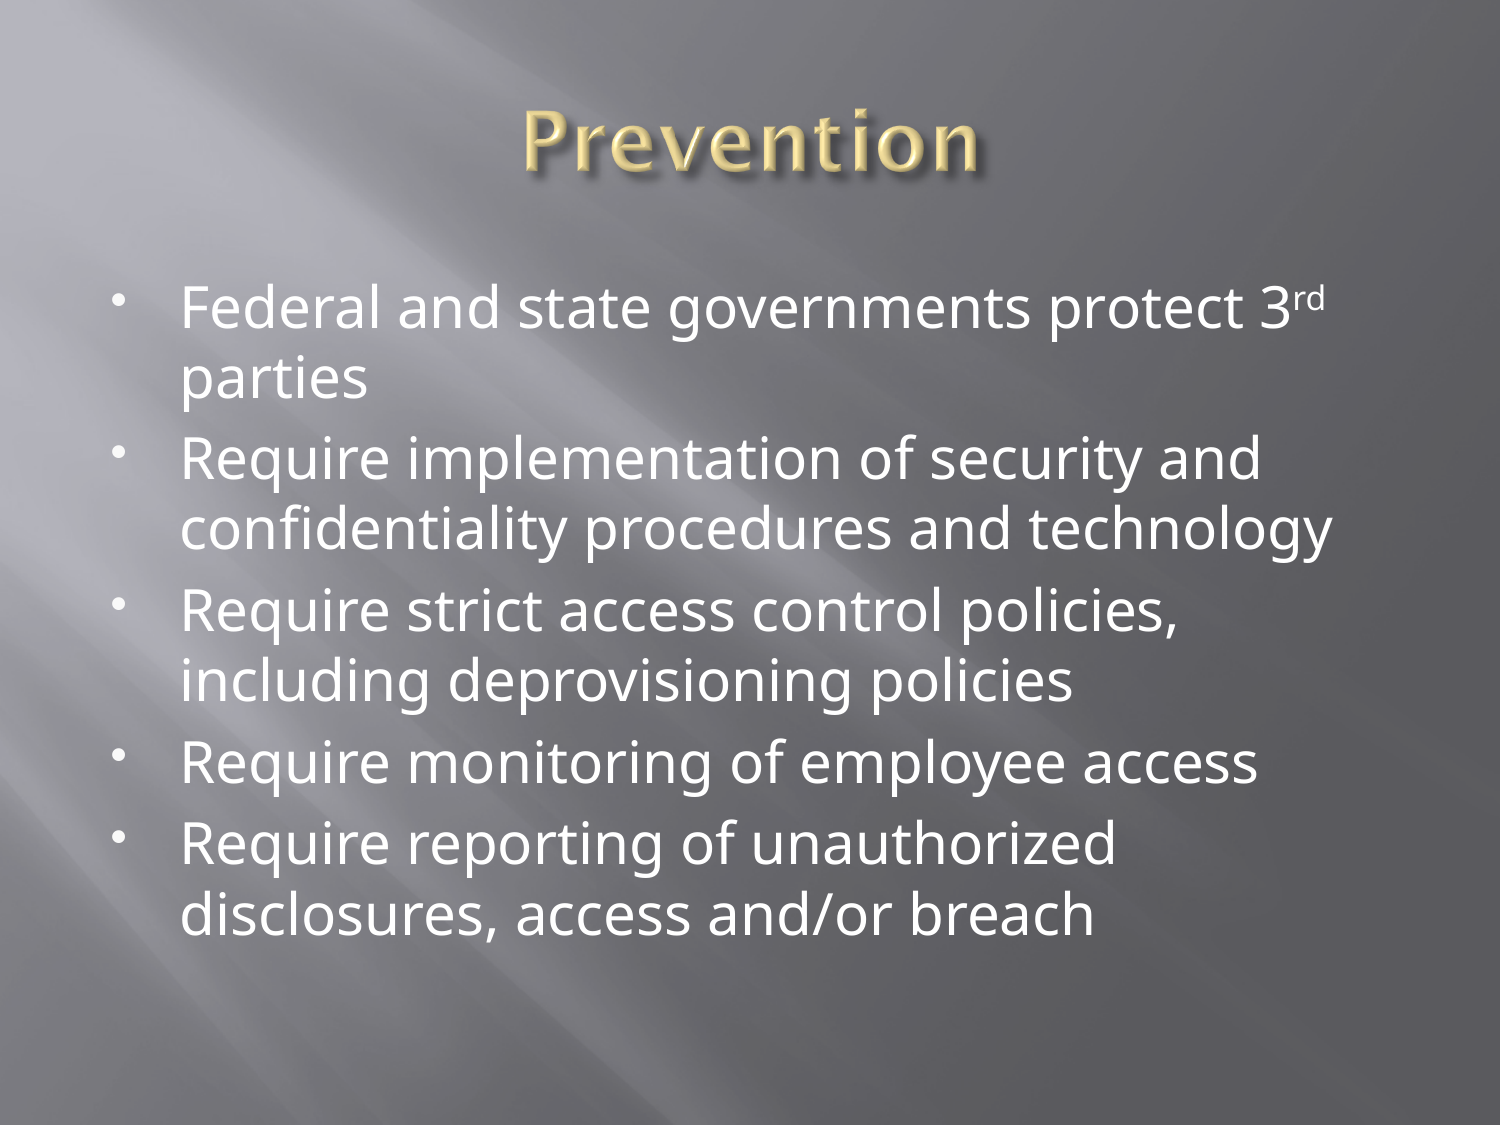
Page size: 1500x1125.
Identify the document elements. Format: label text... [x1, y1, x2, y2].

list Federal and state governments protect 3rd parties Require implementation of security and confidentiality procedures and technology Require strict access control policies, including deprovisioning policies Require monitoring of employee access Require reporting of unauthorized disclosures, access and/or breach [74, 262, 1426, 1036]
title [82, 44, 1417, 233]
